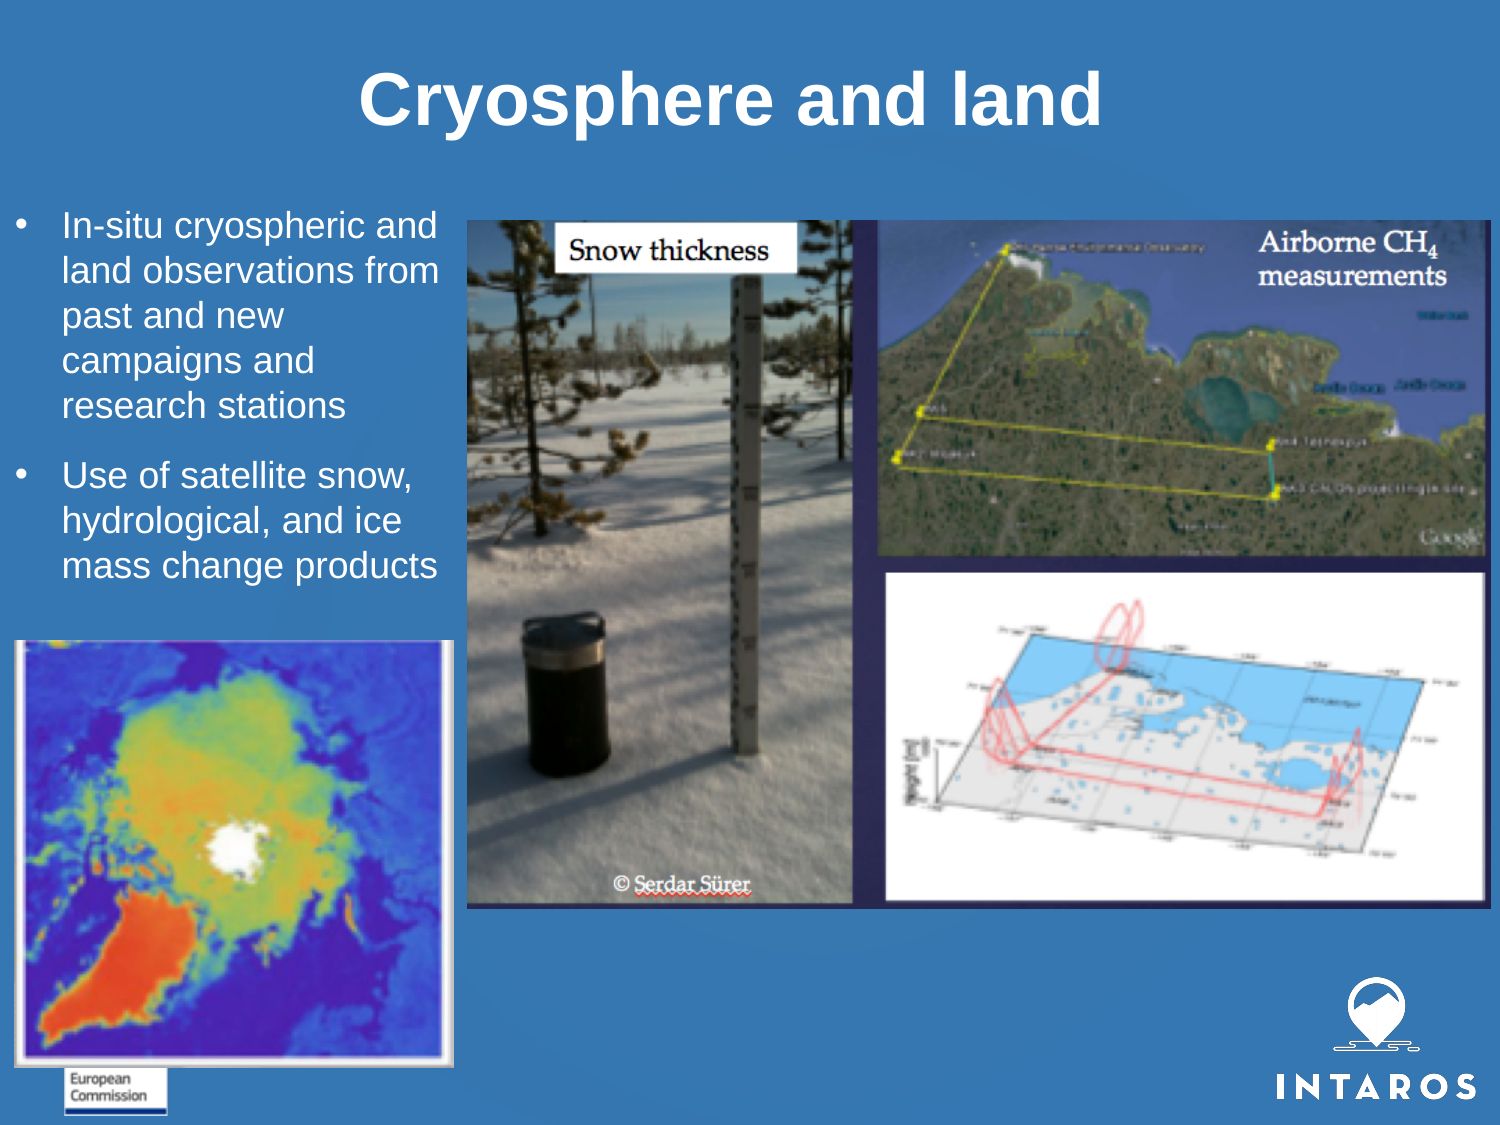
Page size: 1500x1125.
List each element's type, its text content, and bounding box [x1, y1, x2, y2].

text_box In-situ cryospheric and land observations from past and new campaigns and research stations Use of satellite snow, hydrological, and ice mass change products [0, 193, 460, 594]
picture [466, 220, 1491, 909]
text_box Cryosphere and land [344, 43, 1136, 148]
picture [13, 639, 455, 1116]
picture [1277, 977, 1476, 1100]
